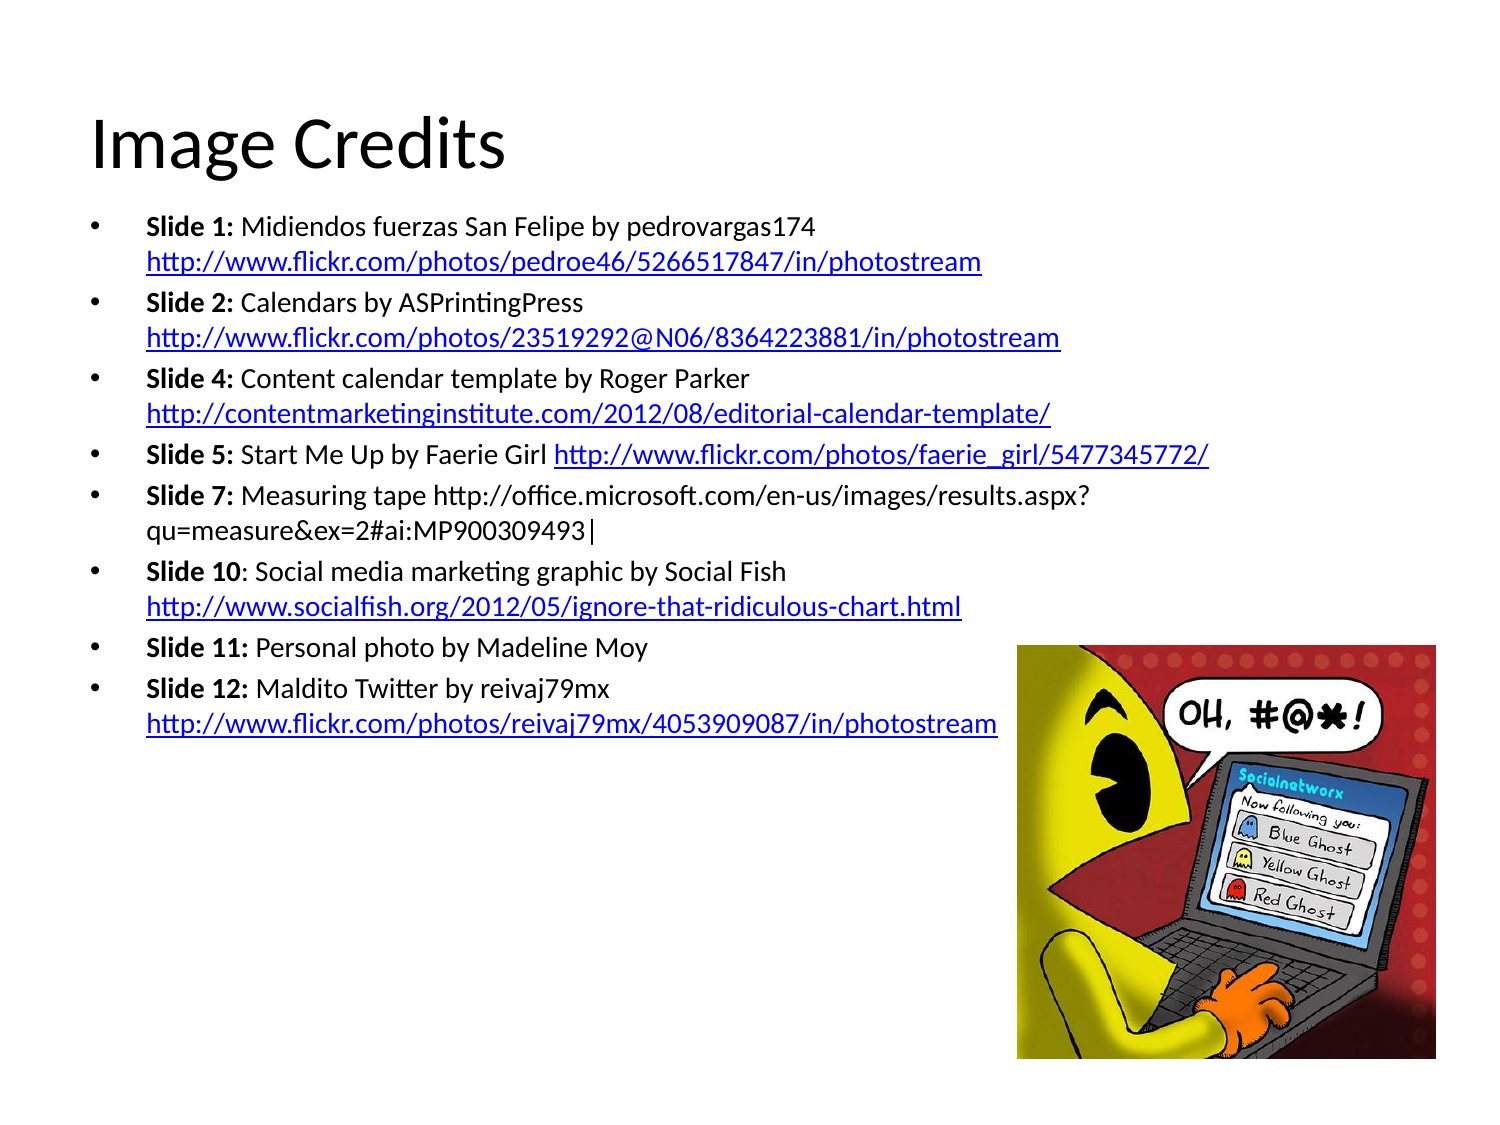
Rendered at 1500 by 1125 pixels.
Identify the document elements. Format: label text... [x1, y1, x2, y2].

picture [1016, 645, 1436, 1059]
title Image Credits [75, 45, 1425, 200]
list Slide 1: Midiendos fuerzas San Felipe by pedrovargas174 http://www.flickr.com/photos/pedroe46/5266517847/in/photostream Slide 2: Calendars by ASPrintingPress http://www.flickr.com/photos/23519292@N06/8364223881/in/photostream Slide 4: Content calendar template by Roger Parker http://contentmarketinginstitute.com/2012/08/editorial-calendar-template/ Slide 5: Start Me Up by Faerie Girl http://www.flickr.com/photos/faerie_girl/5477345772/ Slide 7: Measuring tape http://office.microsoft.com/en-us/images/results.aspx?qu=measure&ex=2#ai:MP900309493| Slide 10: Social media marketing graphic by Social Fish http://www.socialfish.org/2012/05/ignore-that-ridiculous-chart.html Slide 11: Personal photo by Madeline Moy Slide 12: Maldito Twitter by reivaj79mx http://www.flickr.com/photos/reivaj79mx/4053909087/in/photostream [75, 200, 1425, 943]
